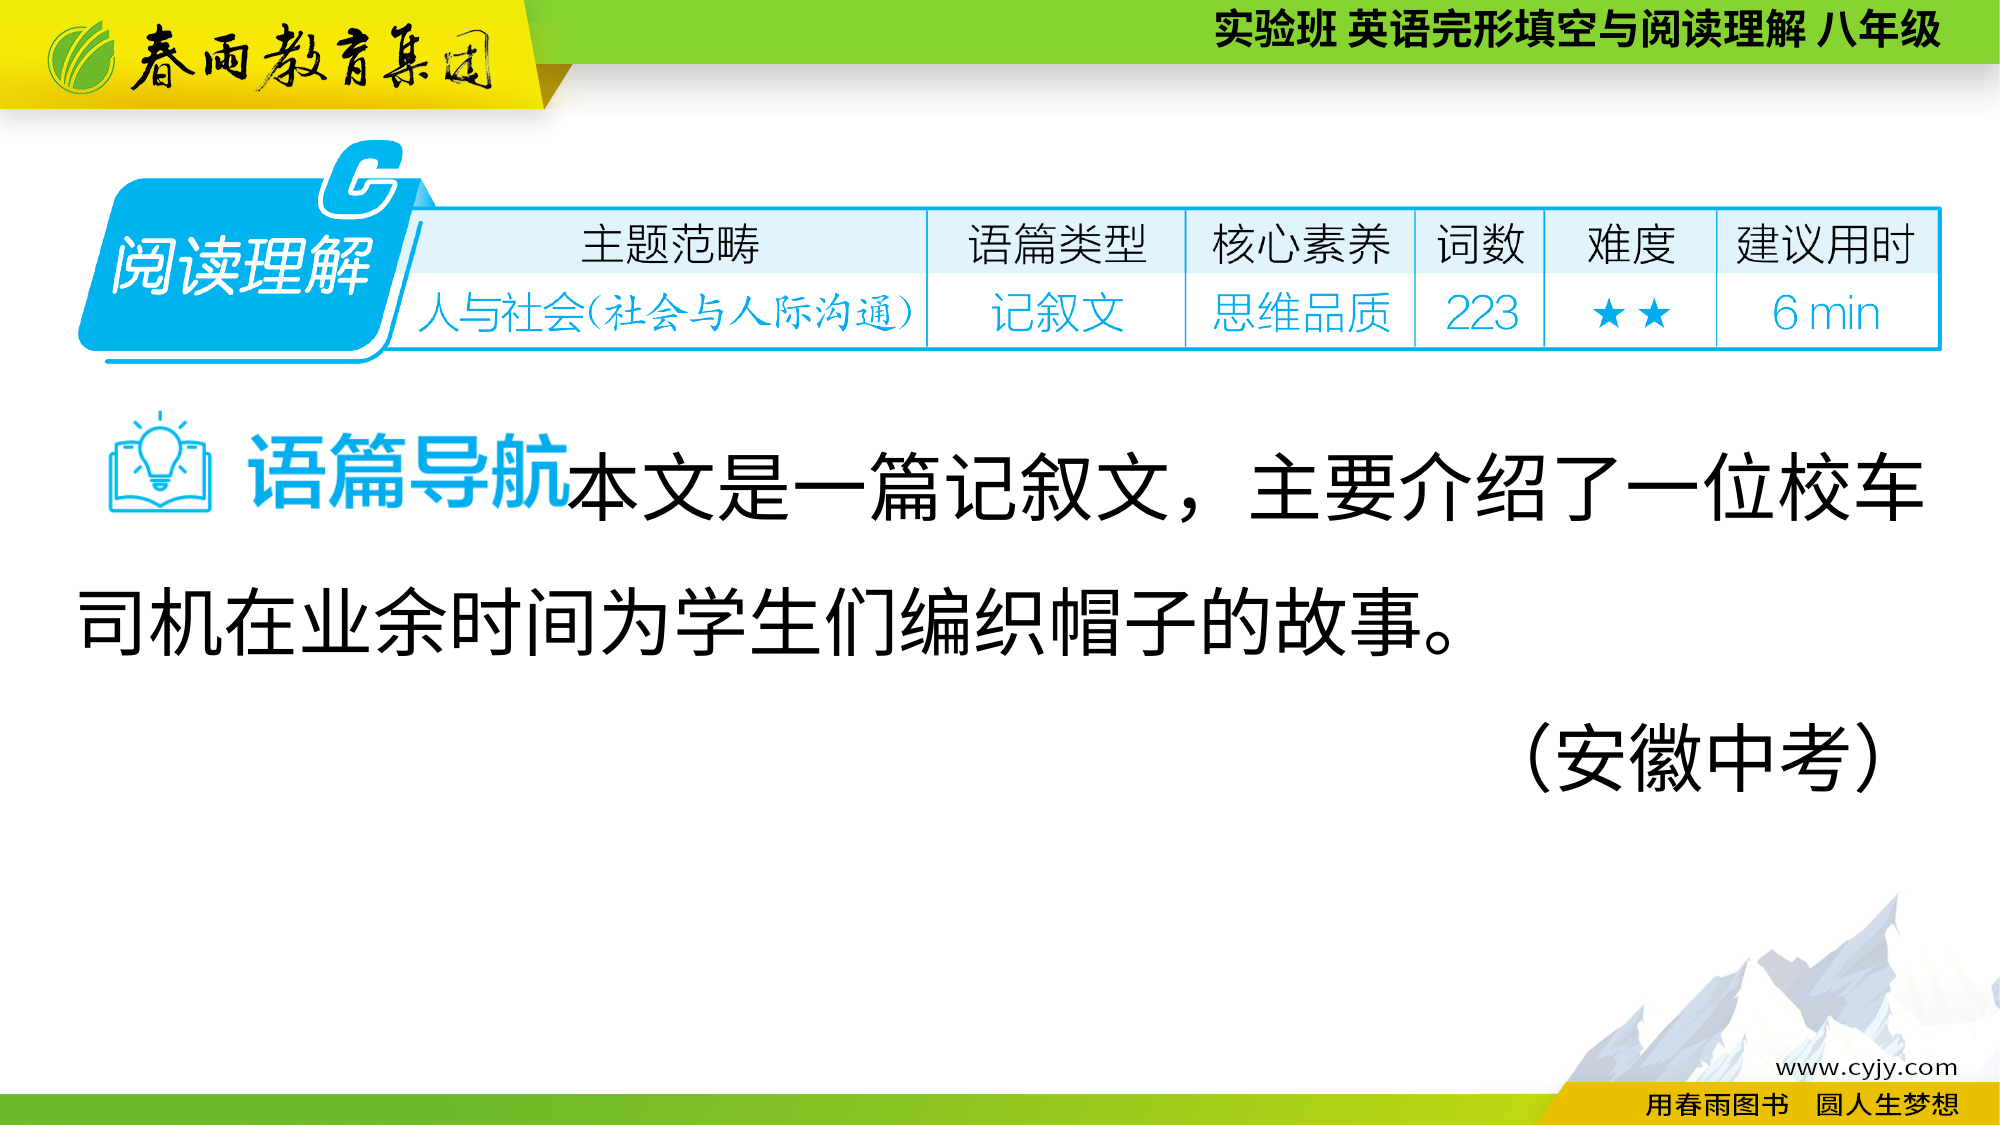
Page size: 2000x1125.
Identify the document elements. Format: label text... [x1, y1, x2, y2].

list （安徽中考） [59, 673, 1944, 811]
text_box 本文是一篇记叙文，主要介绍了一位校车司机在业余时间为学生们编织帽子的故事。 [59, 388, 1944, 673]
picture [0, 0, 2000, 1125]
